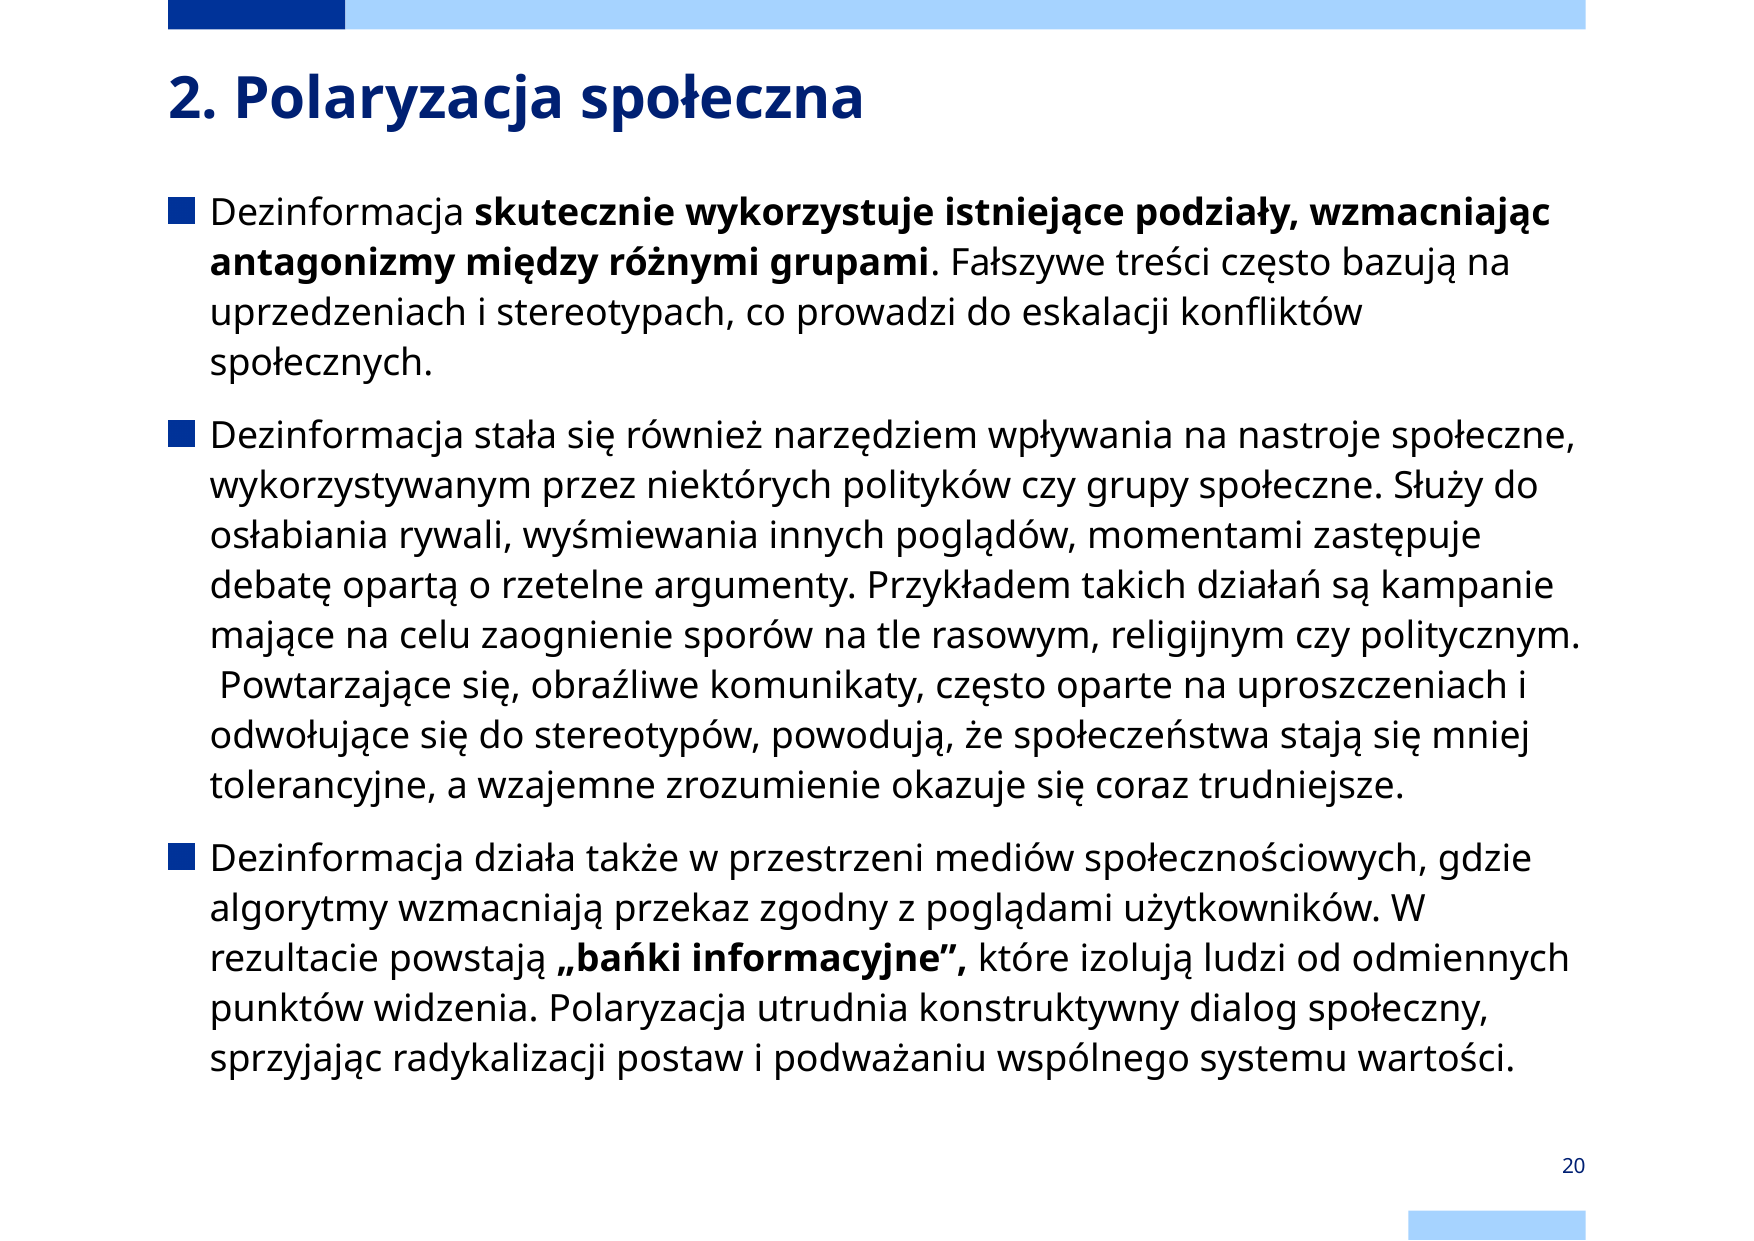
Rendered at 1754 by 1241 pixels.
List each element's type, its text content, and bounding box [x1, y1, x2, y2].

picture [168, 843, 195, 870]
slide_number 20 [1408, 1151, 1586, 1182]
picture [168, 197, 195, 224]
list Dezinformacja skutecznie wykorzystuje istniejące podziały, wzmacniając antagonizmy między różnymi grupami. Fałszywe treści często bazują na uprzedzeniach i stereotypach, co prowadzi do eskalacji konfliktów społecznych. Dezinformacja stała się również narzędziem wpływania na nastroje społeczne, wykorzystywanym przez niektórych polityków czy grupy społeczne. Służy do osłabiania rywali, wyśmiewania innych poglądów, momentami zastępuje debatę opartą o rzetelne argumenty. Przykładem takich działań są kampanie mające na celu zaognienie sporów na tle rasowym, religijnym czy politycznym. Powtarzające się, obraźliwe komunikaty, często oparte na uproszczeniach i odwołujące się do stereotypów, powodują, że społeczeństwa stają się mniej tolerancyjne, a wzajemne zrozumienie okazuje się coraz trudniejsze. Dezinformacja działa także w przestrzeni mediów społecznościowych, gdzie algorytmy wzmacniają przekaz zgodny z poglądami użytkowników. W rezultacie powstają „bańki informacyjne”, które izolują ludzi od odmiennych punktów widzenia. Polaryzacja utrudnia konstruktywny dialog społeczny, sprzyjając radykalizacji postaw i podważaniu wspólnego systemu wartości. [168, 183, 1586, 1093]
title 2. Polaryzacja społeczna [168, 54, 1586, 183]
picture [168, 420, 195, 447]
